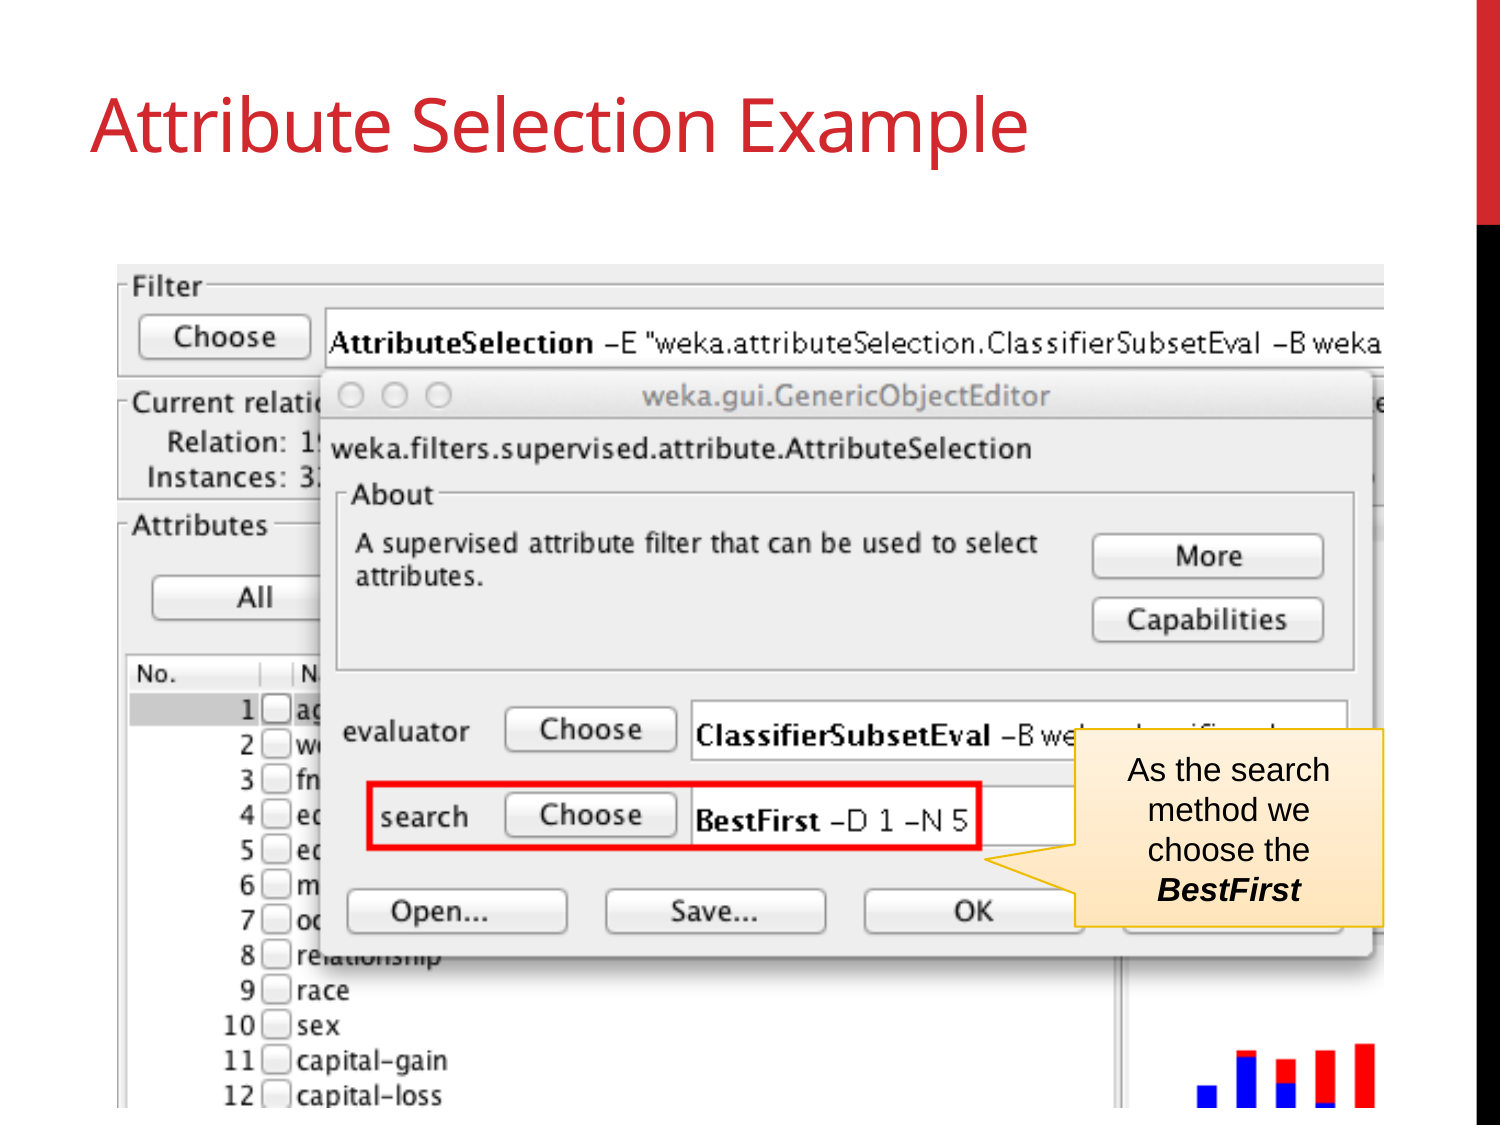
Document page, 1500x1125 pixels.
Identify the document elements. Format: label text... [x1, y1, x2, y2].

picture [117, 264, 1384, 1108]
title Attribute Selection Example [75, 25, 1325, 175]
